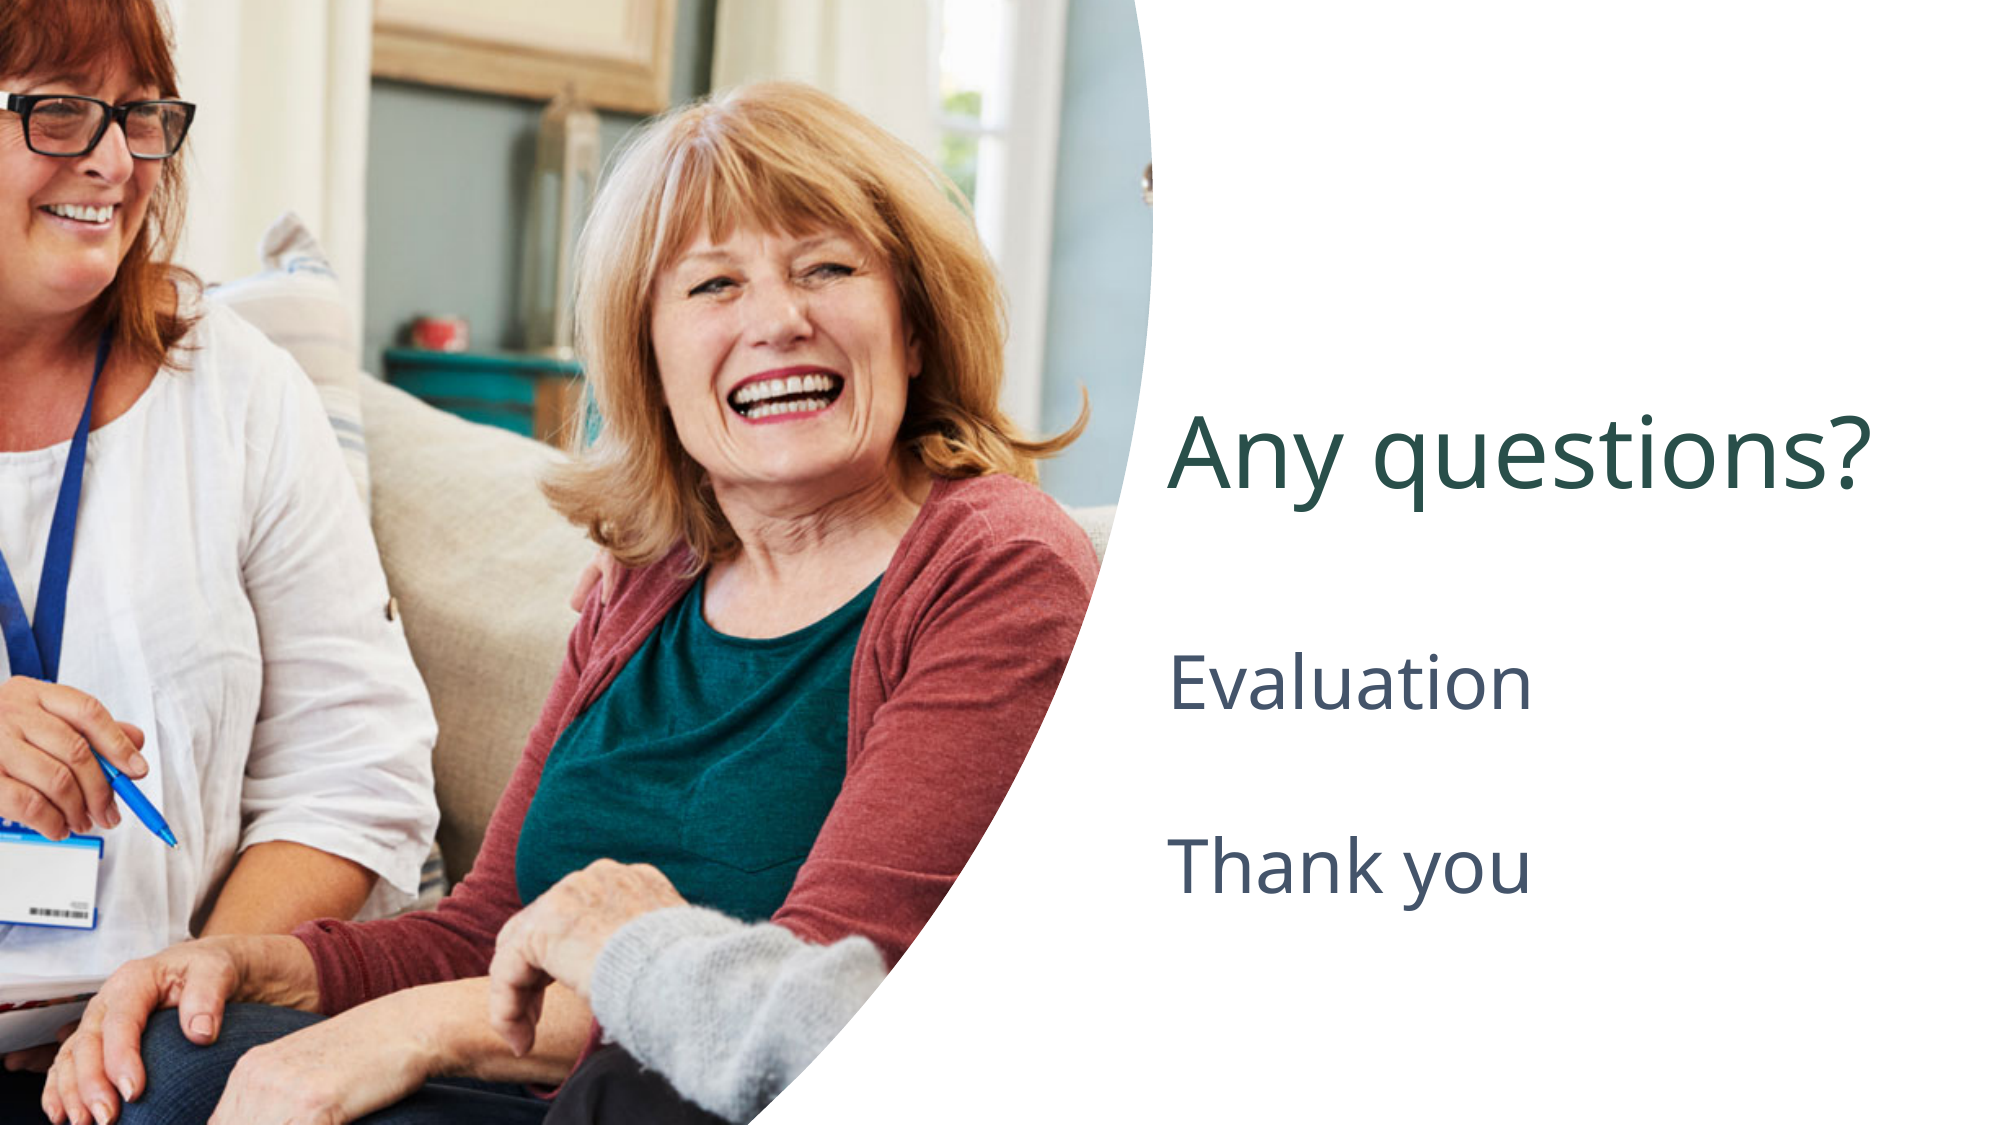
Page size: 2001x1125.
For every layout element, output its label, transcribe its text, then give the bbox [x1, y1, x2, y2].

picture [0, 0, 1153, 1125]
text_box Any questions? Evaluation Thank you [1153, 265, 1961, 1037]
